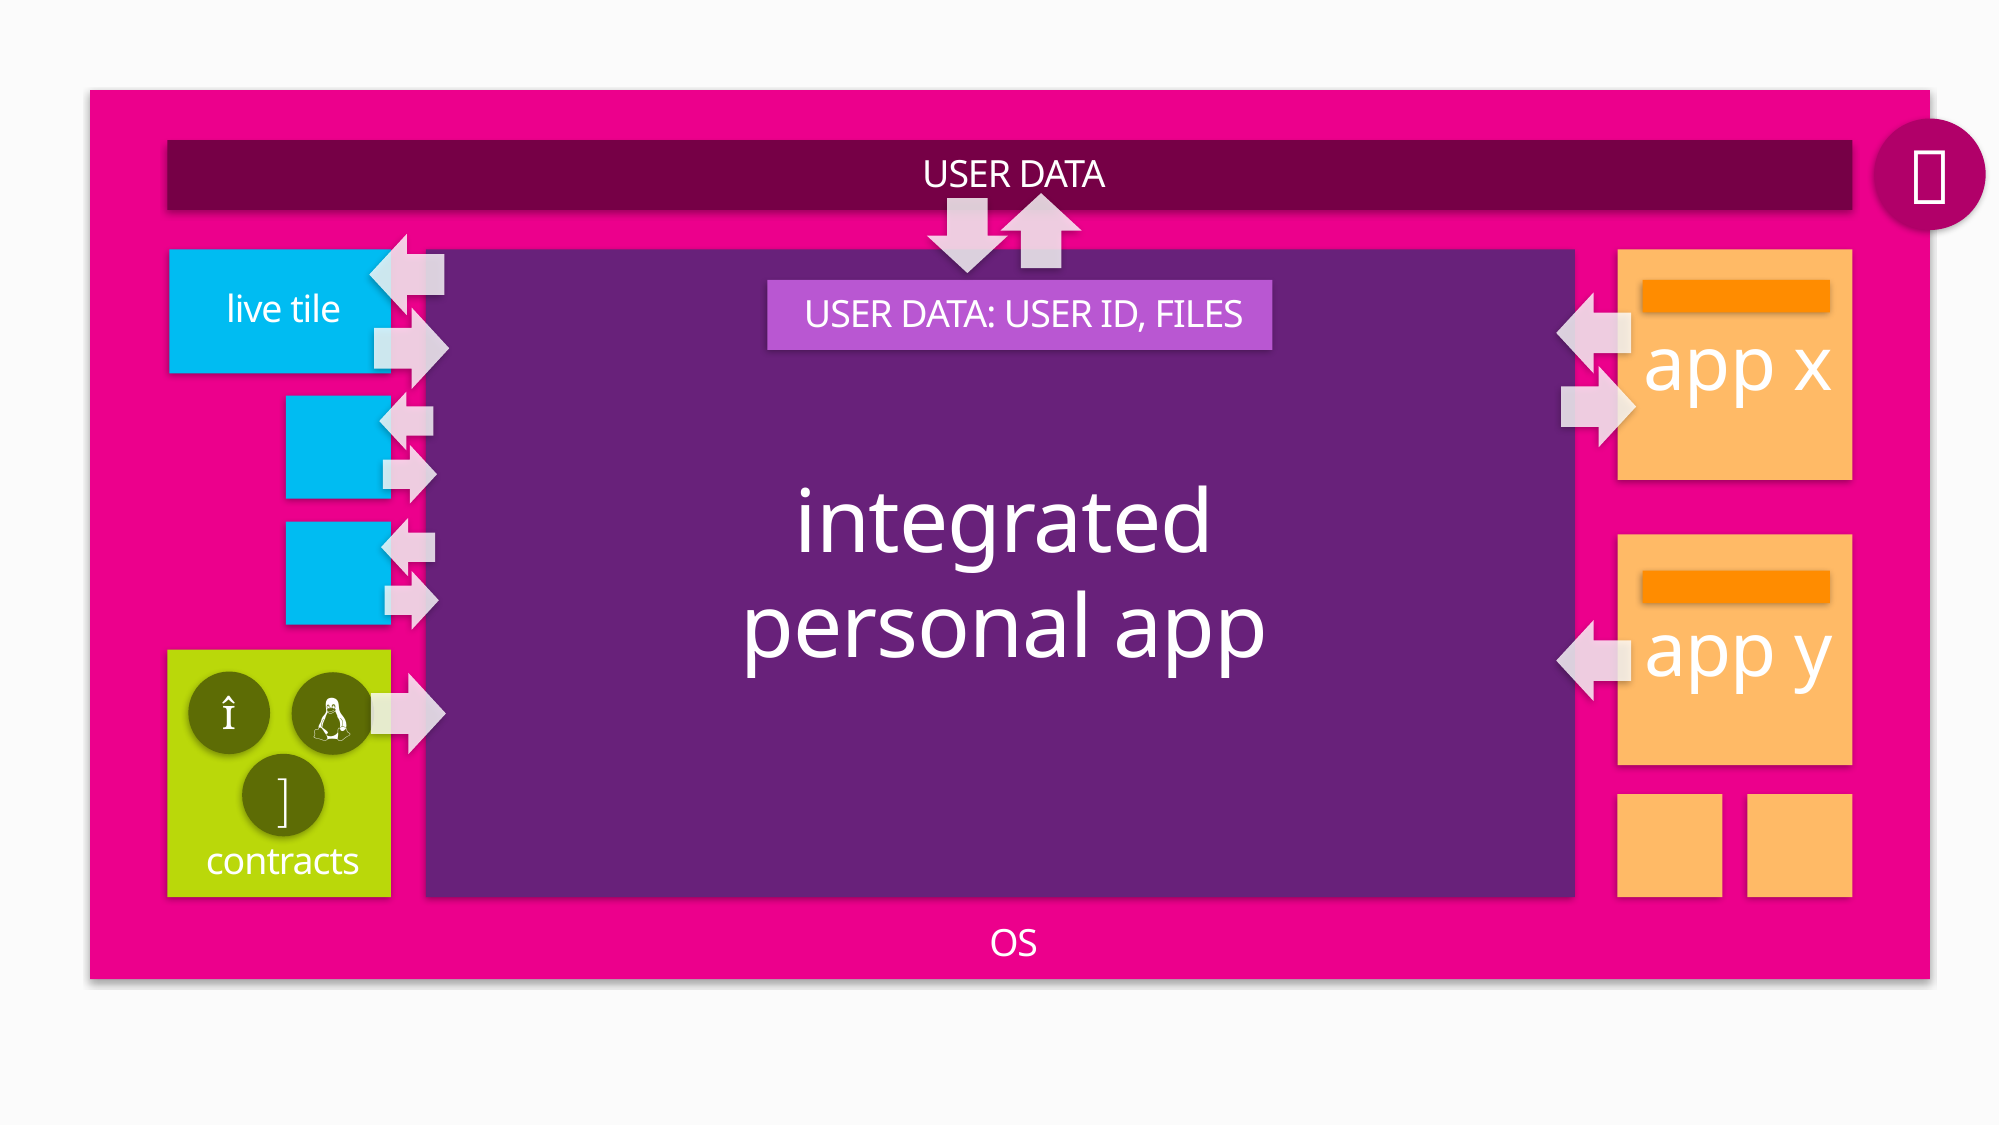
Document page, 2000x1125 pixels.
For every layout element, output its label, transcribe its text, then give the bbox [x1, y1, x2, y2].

text_box [1555, 619, 1632, 702]
text_box contracts [167, 649, 392, 898]
text_box app y [1617, 534, 1853, 766]
text_box live tile [168, 249, 388, 374]
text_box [1518, 329, 1674, 410]
text_box 👶 [1873, 117, 1987, 231]
text_box [1642, 279, 1831, 313]
text_box [285, 395, 392, 499]
text_box  [241, 753, 326, 838]
text_box [1747, 793, 1853, 898]
text_box [1642, 570, 1831, 604]
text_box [351, 418, 465, 477]
text_box integrated personal app [425, 249, 1576, 898]
text_box USER DATA [167, 139, 1853, 211]
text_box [353, 544, 467, 603]
text_box  [187, 670, 271, 755]
text_box app x [1617, 249, 1853, 481]
text_box USER DATA: USER ID, FILES [767, 279, 1273, 351]
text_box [926, 192, 1082, 274]
text_box OS [89, 89, 1931, 980]
text_box [370, 672, 447, 755]
text_box [1617, 793, 1723, 898]
text_box [285, 521, 392, 625]
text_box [331, 271, 487, 352]
text_box  [290, 671, 370, 756]
